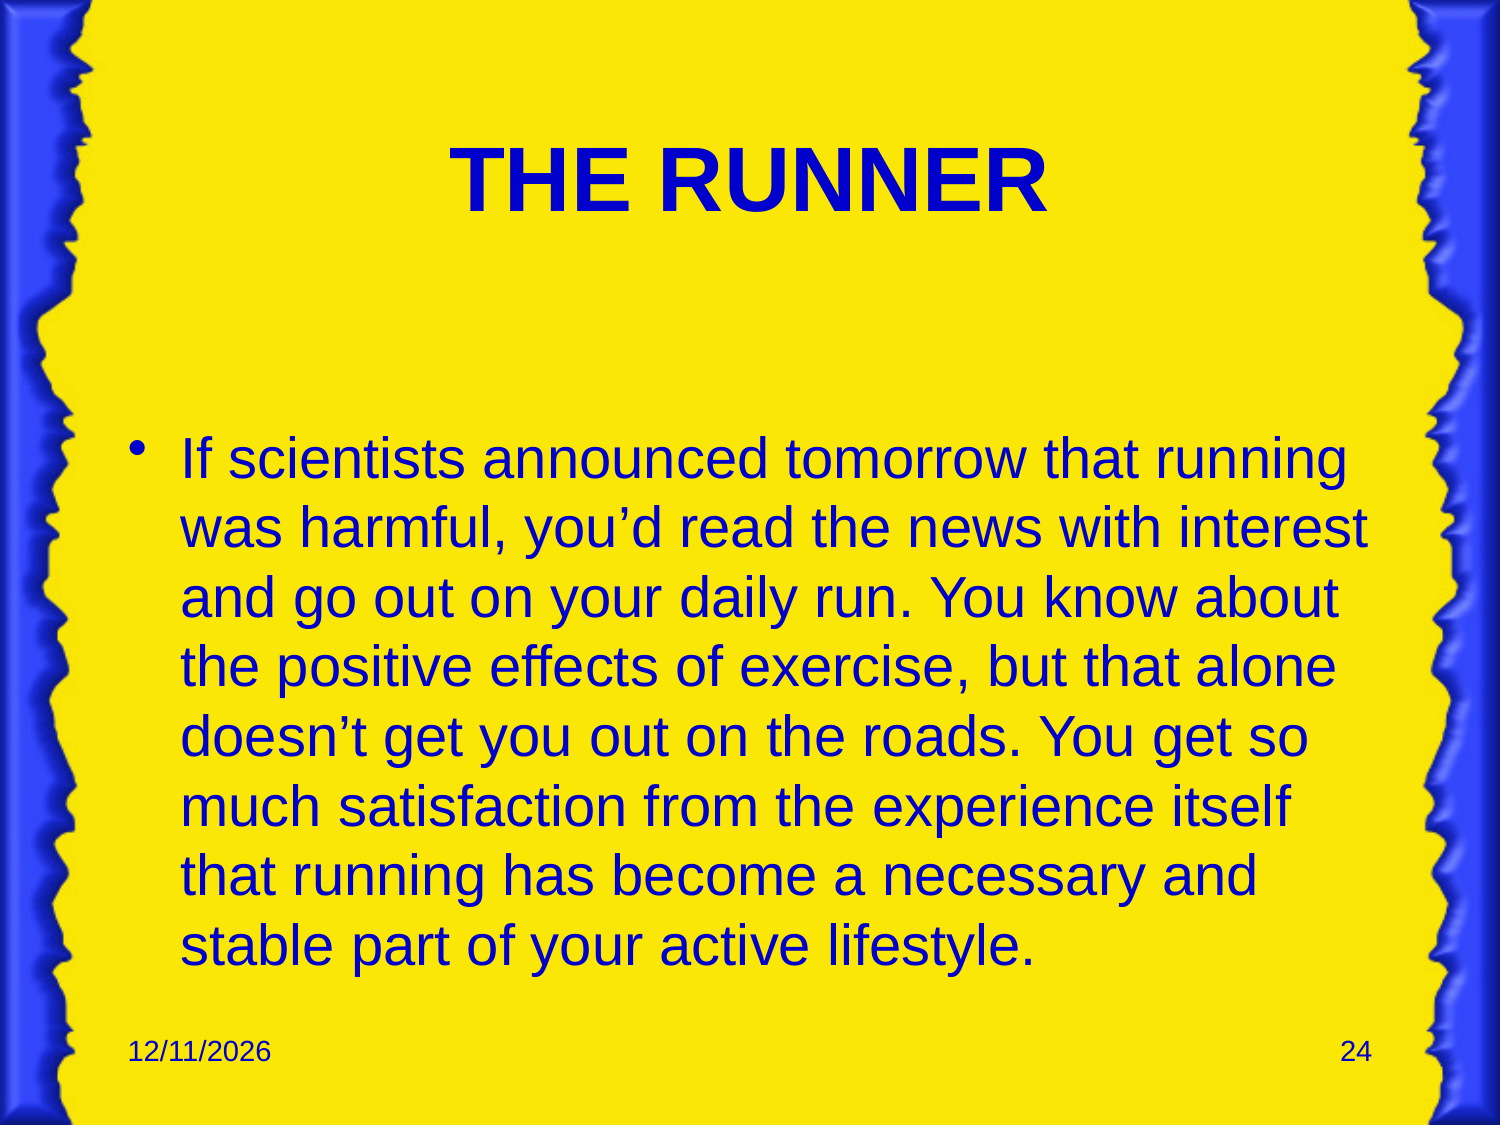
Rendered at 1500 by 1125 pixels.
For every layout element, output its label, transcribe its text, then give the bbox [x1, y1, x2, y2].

picture [0, 0, 1500, 1125]
title THE RUNNER [112, 87, 1388, 263]
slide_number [112, 1024, 426, 1101]
slide_number 24 [1074, 1024, 1388, 1101]
list If scientists announced tomorrow that running was harmful, you’d read the news with interest and go out on your daily run. You know about the positive effects of exercise, but that alone doesn’t get you out on the roads. You get so much satisfaction from the experience itself that running has become a necessary and stable part of your active lifestyle. [112, 412, 1388, 1001]
